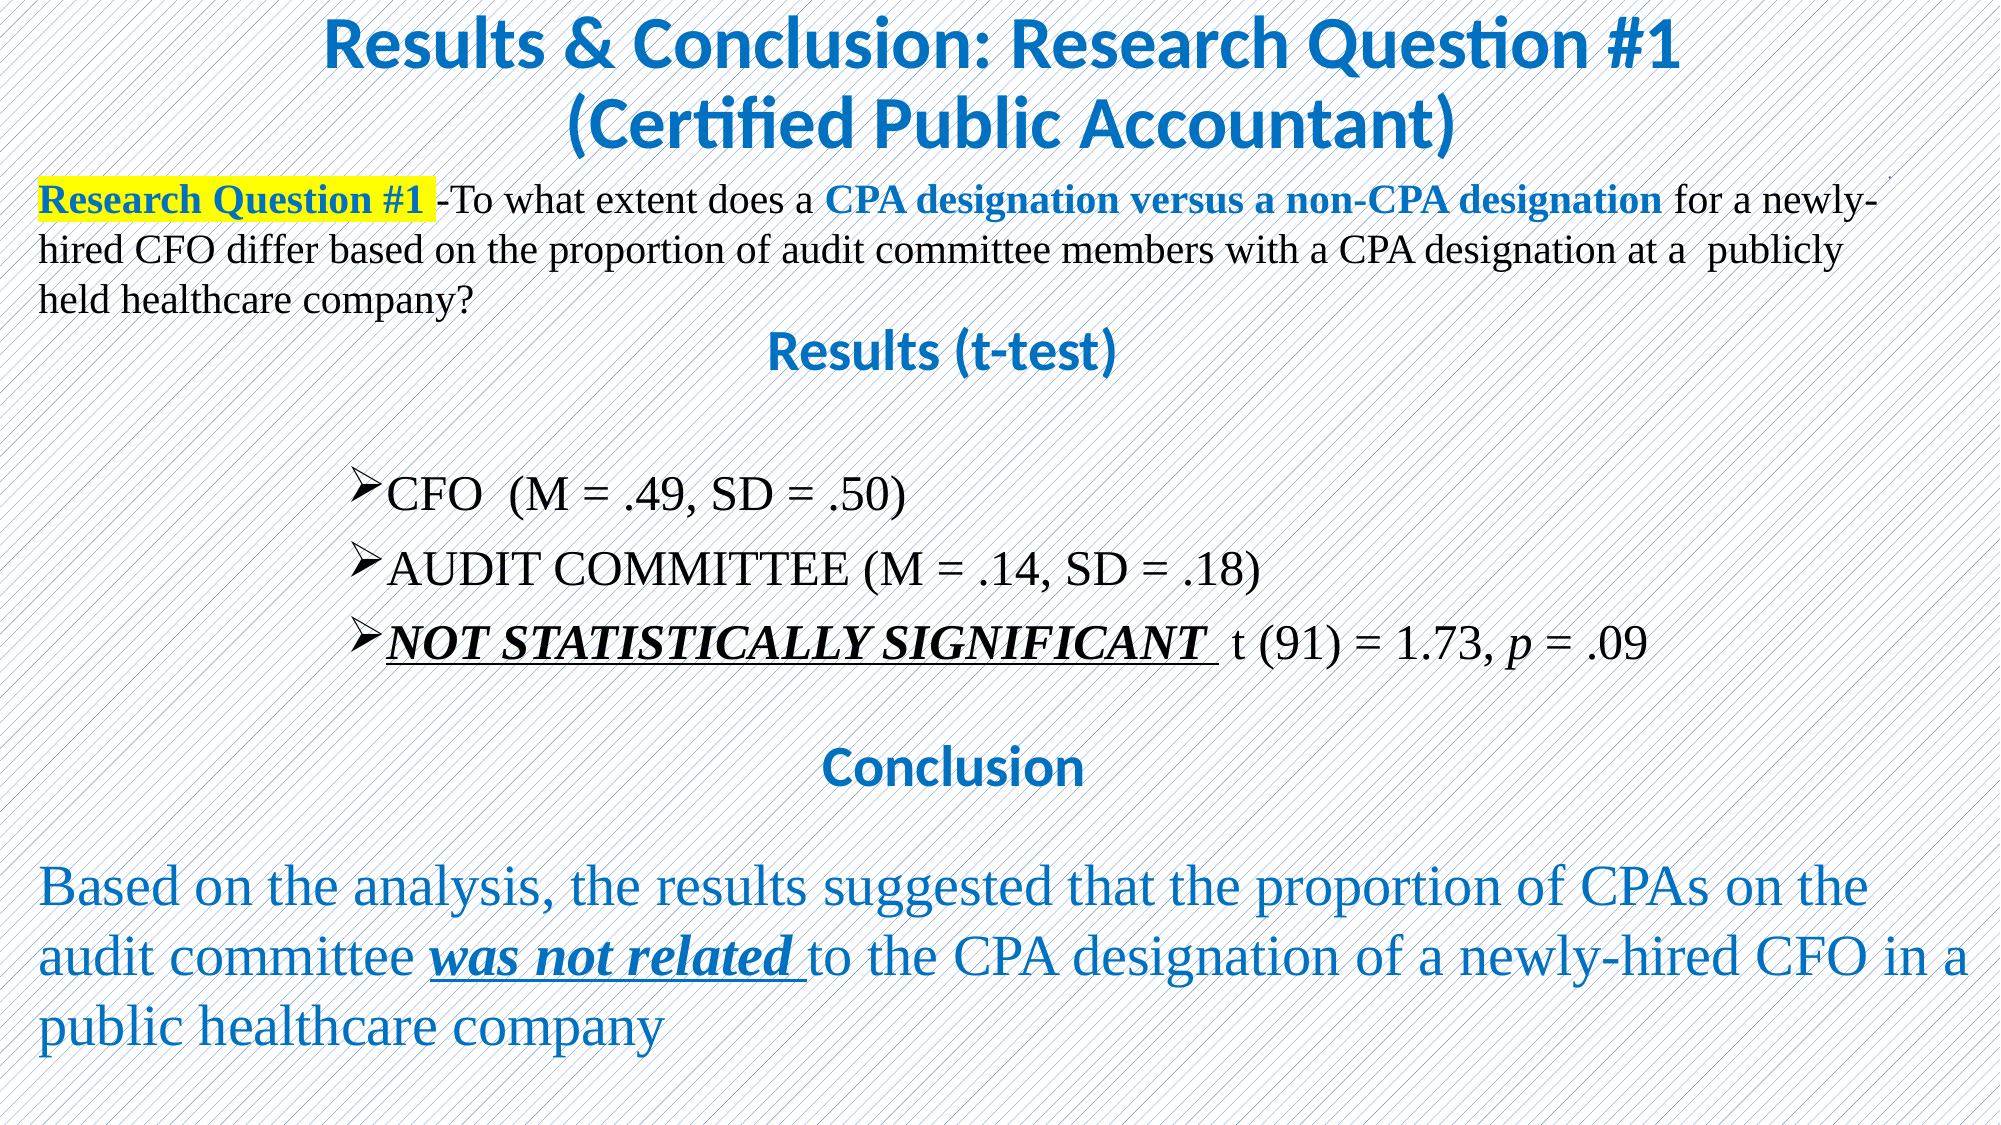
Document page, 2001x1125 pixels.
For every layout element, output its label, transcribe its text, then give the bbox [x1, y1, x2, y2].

text_box Conclusion [602, 721, 1306, 806]
title Results & Conclusion: Research Question #1 (Certified Public Accountant) [64, 21, 1960, 148]
text_box Based on the analysis, the results suggested that the proportion of CPAs on the audit committee was not related to the CPA designation of a newly-hired CFO in a public healthcare company [23, 840, 1988, 1065]
text_box Research Question #1 -To what extent does a CPA designation versus a non-CPA designation for a newly-hired CFO differ based on the proportion of audit committee members with a CPA designation at a publicly held healthcare company? [23, 164, 1914, 330]
list CFO (M = .49, SD = .50) AUDIT COMMITTEE (M = .14, SD = .18) NOT STATISTICALLY SIGNIFICANT t (91) = 1.73, p = .09 [331, 403, 1706, 734]
text_box Results (t-test) [448, 305, 1438, 390]
